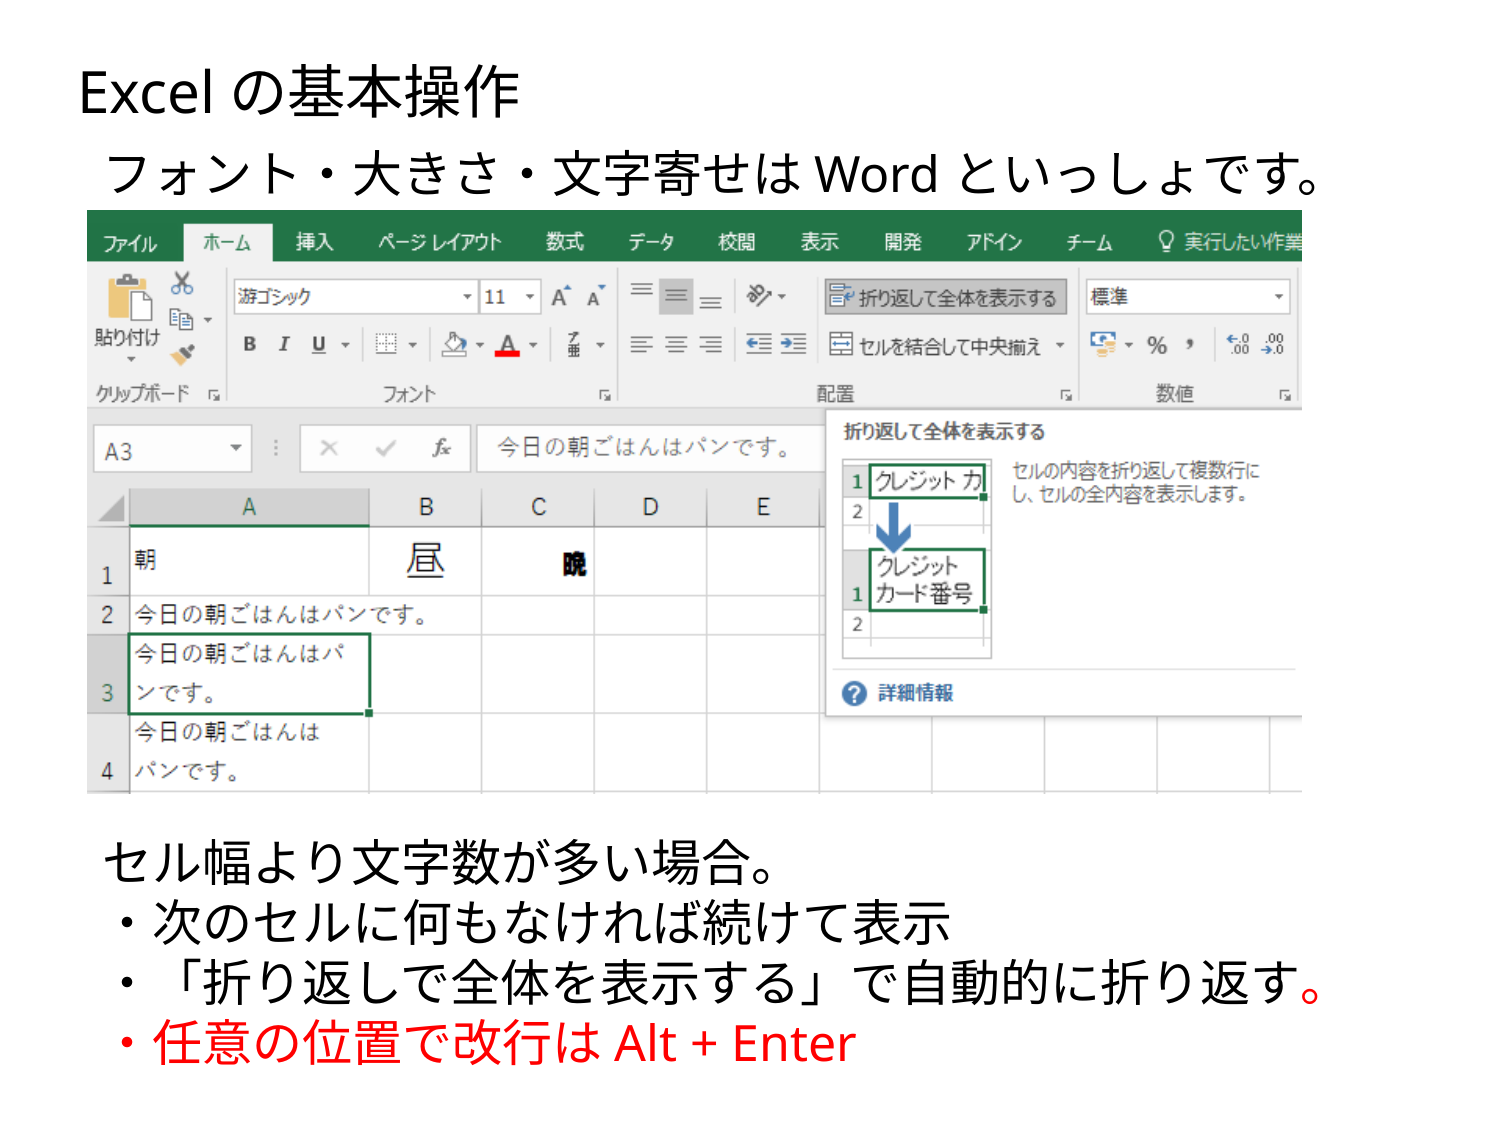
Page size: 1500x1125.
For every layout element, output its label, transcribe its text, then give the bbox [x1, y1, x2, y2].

text_box フォント・大きさ・文字寄せはWordといっしょです。 [87, 135, 1388, 211]
text_box セル幅より文字数が多い場合。 ・次のセルに何もなければ続けて表示 ・「折り返しで全体を表示する」で自動的に折り返す。 ・任意の位置で改行はAlt + Enter [87, 824, 1437, 1080]
picture [87, 210, 1302, 794]
text_box Excelの基本操作 [62, 47, 1366, 133]
